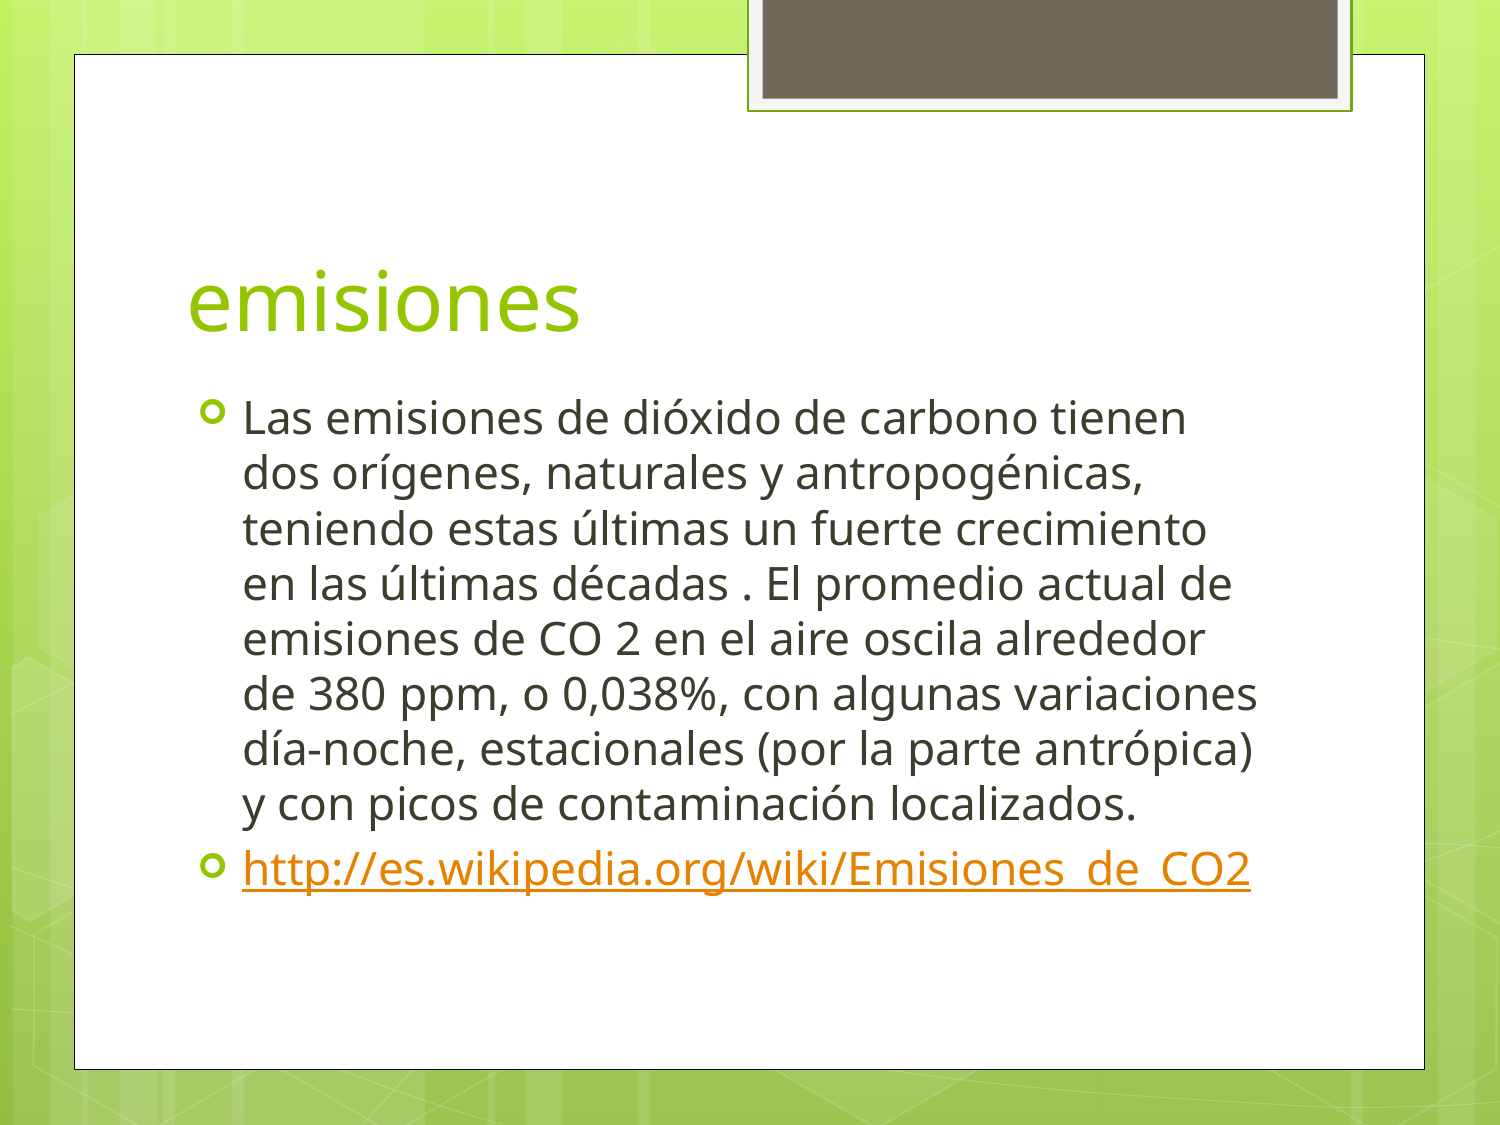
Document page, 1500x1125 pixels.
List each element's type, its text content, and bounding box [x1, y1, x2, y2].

list Las emisiones de dióxido de carbono tienen dos orígenes, naturales y antropogénicas, teniendo estas últimas un fuerte crecimiento en las últimas décadas . El promedio actual de emisiones de CO 2 en el aire oscila alrededor de 380 ppm, o 0,038%, con algunas variaciones día-noche, estacionales (por la parte antrópica) y con picos de contaminación localizados. http://es.wikipedia.org/wiki/Emisiones_de_CO2 [171, 381, 1283, 957]
title emisiones [171, 168, 1324, 357]
